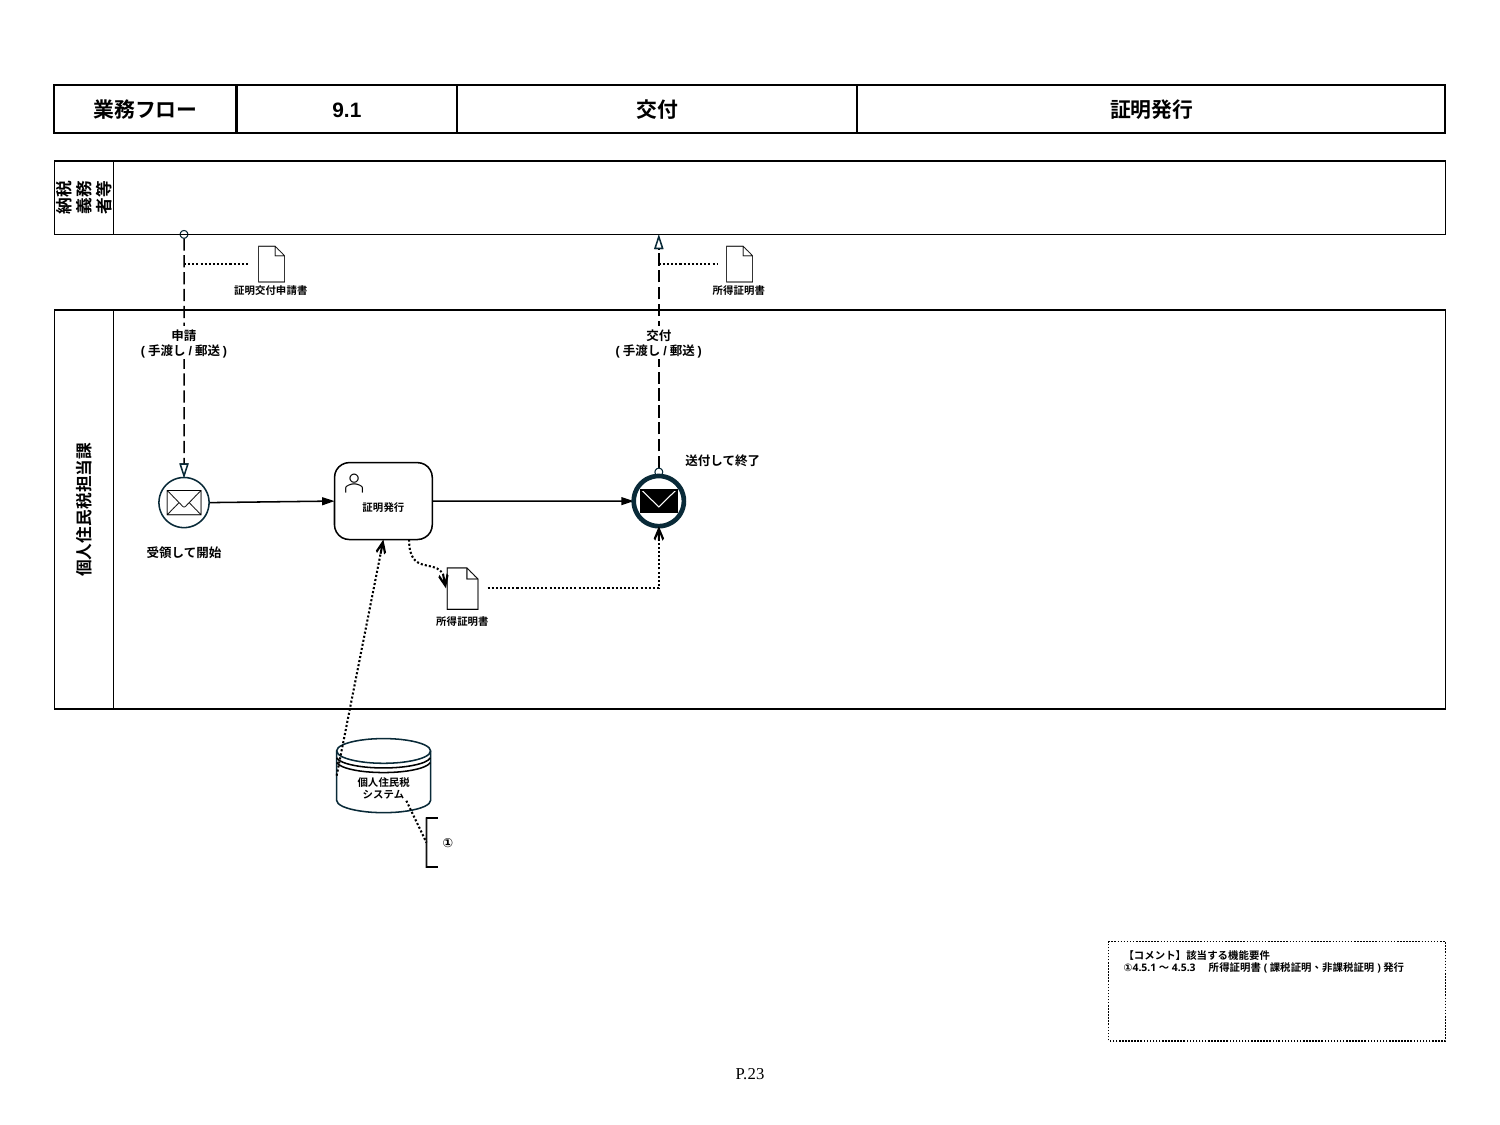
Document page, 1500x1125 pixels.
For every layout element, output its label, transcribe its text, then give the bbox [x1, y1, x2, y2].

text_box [335, 738, 432, 814]
slide_number P.23 [581, 1042, 919, 1103]
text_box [53, 84, 1447, 134]
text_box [487, 525, 660, 589]
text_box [175, 242, 367, 321]
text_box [53, 309, 1447, 710]
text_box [408, 538, 514, 655]
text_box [158, 476, 210, 529]
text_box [643, 242, 835, 321]
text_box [210, 500, 336, 504]
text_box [405, 800, 531, 868]
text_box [53, 160, 1447, 236]
text_box 【コメント】該当する機能要件 ①4.5.1～4.5.3 所得証明書(課税証明、非課税証明)発行 [1107, 940, 1447, 1042]
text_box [633, 475, 685, 527]
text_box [334, 462, 433, 541]
